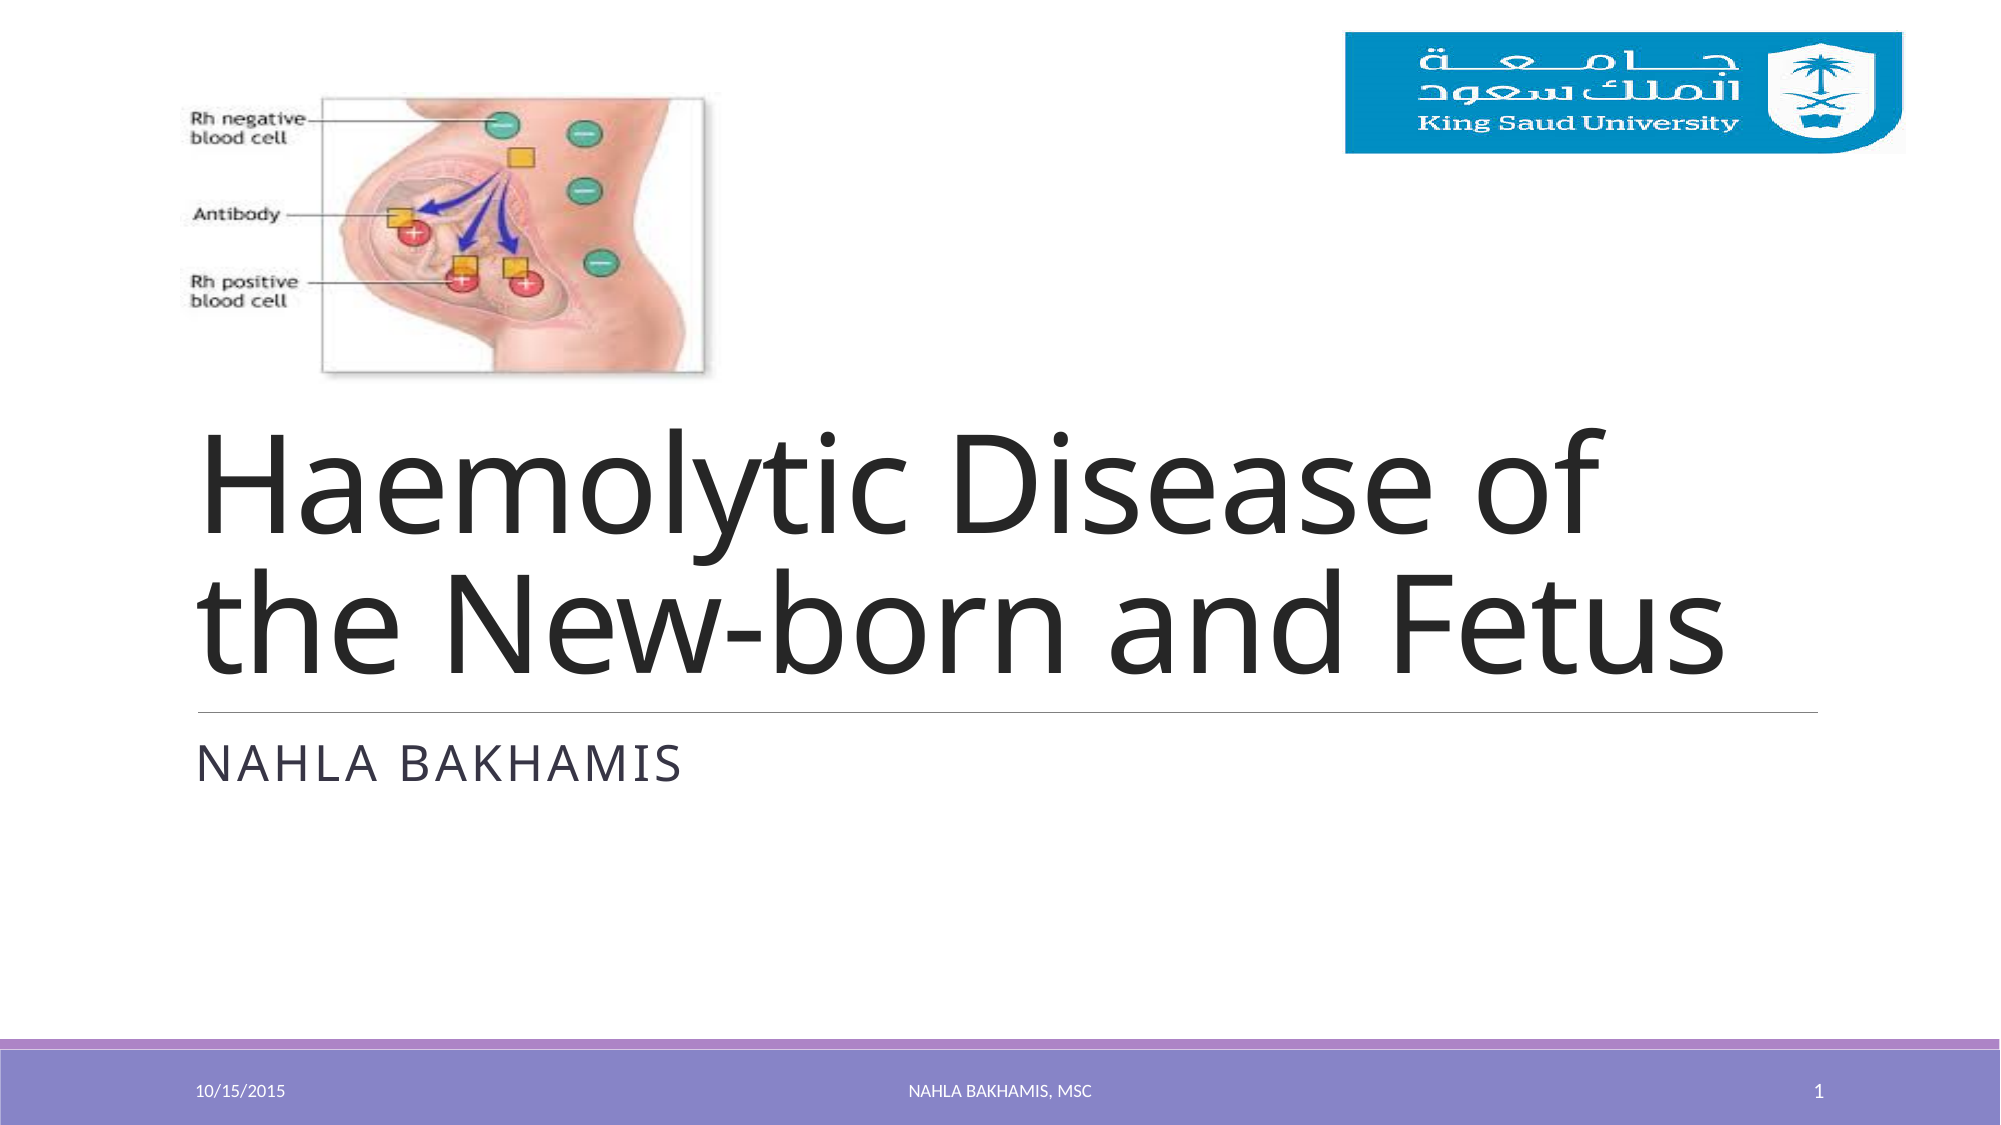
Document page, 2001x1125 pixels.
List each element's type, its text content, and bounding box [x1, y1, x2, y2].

slide_number 1 [1624, 1059, 1840, 1120]
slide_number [180, 1059, 586, 1120]
subtitle NAHLA BAKHAMIS [180, 730, 1831, 919]
title Haemolytic Disease of the New-born and Fetus [180, 124, 1830, 710]
picture [179, 91, 728, 384]
footer NAHLA BAKHAMIS, MSc [604, 1059, 1396, 1120]
picture [1342, 30, 1906, 155]
